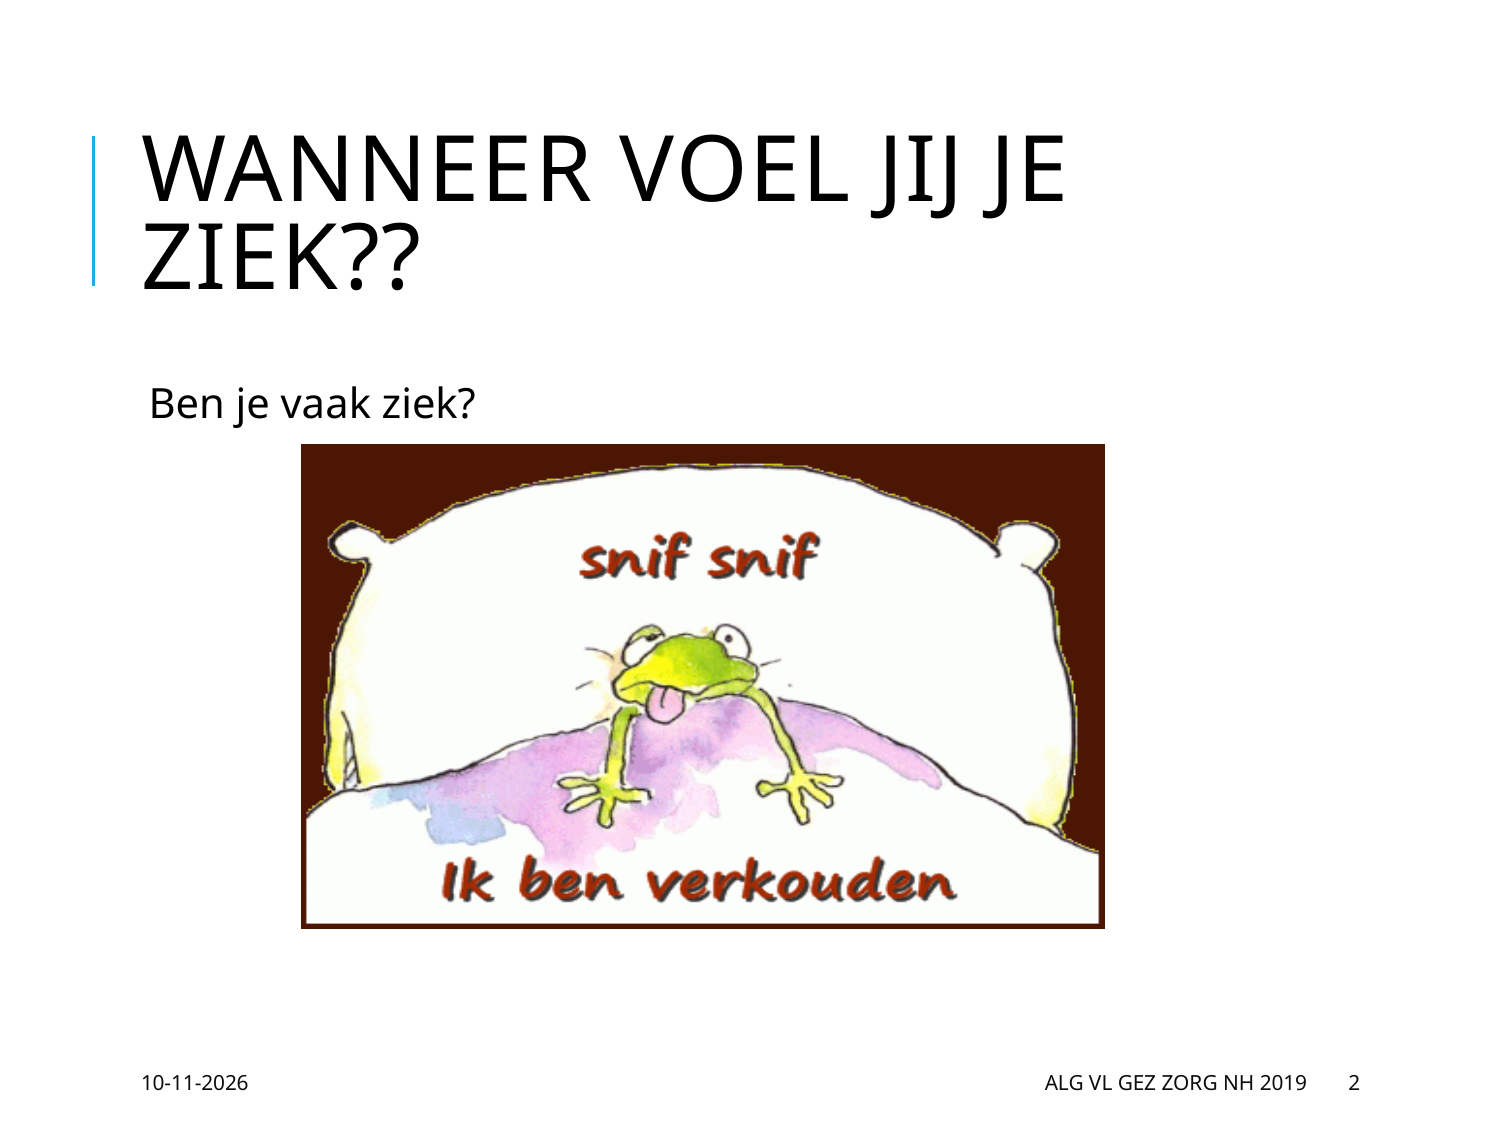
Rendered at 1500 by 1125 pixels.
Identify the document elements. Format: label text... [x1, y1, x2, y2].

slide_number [126, 1061, 392, 1107]
picture [300, 444, 1105, 929]
footer Alg VL gez zorg NH 2019 [595, 1061, 1322, 1107]
title Wanneer voel jij je ziek?? [126, 96, 1322, 342]
slide_number 2 [1333, 1061, 1454, 1107]
list Ben je vaak ziek? [126, 375, 1322, 1035]
